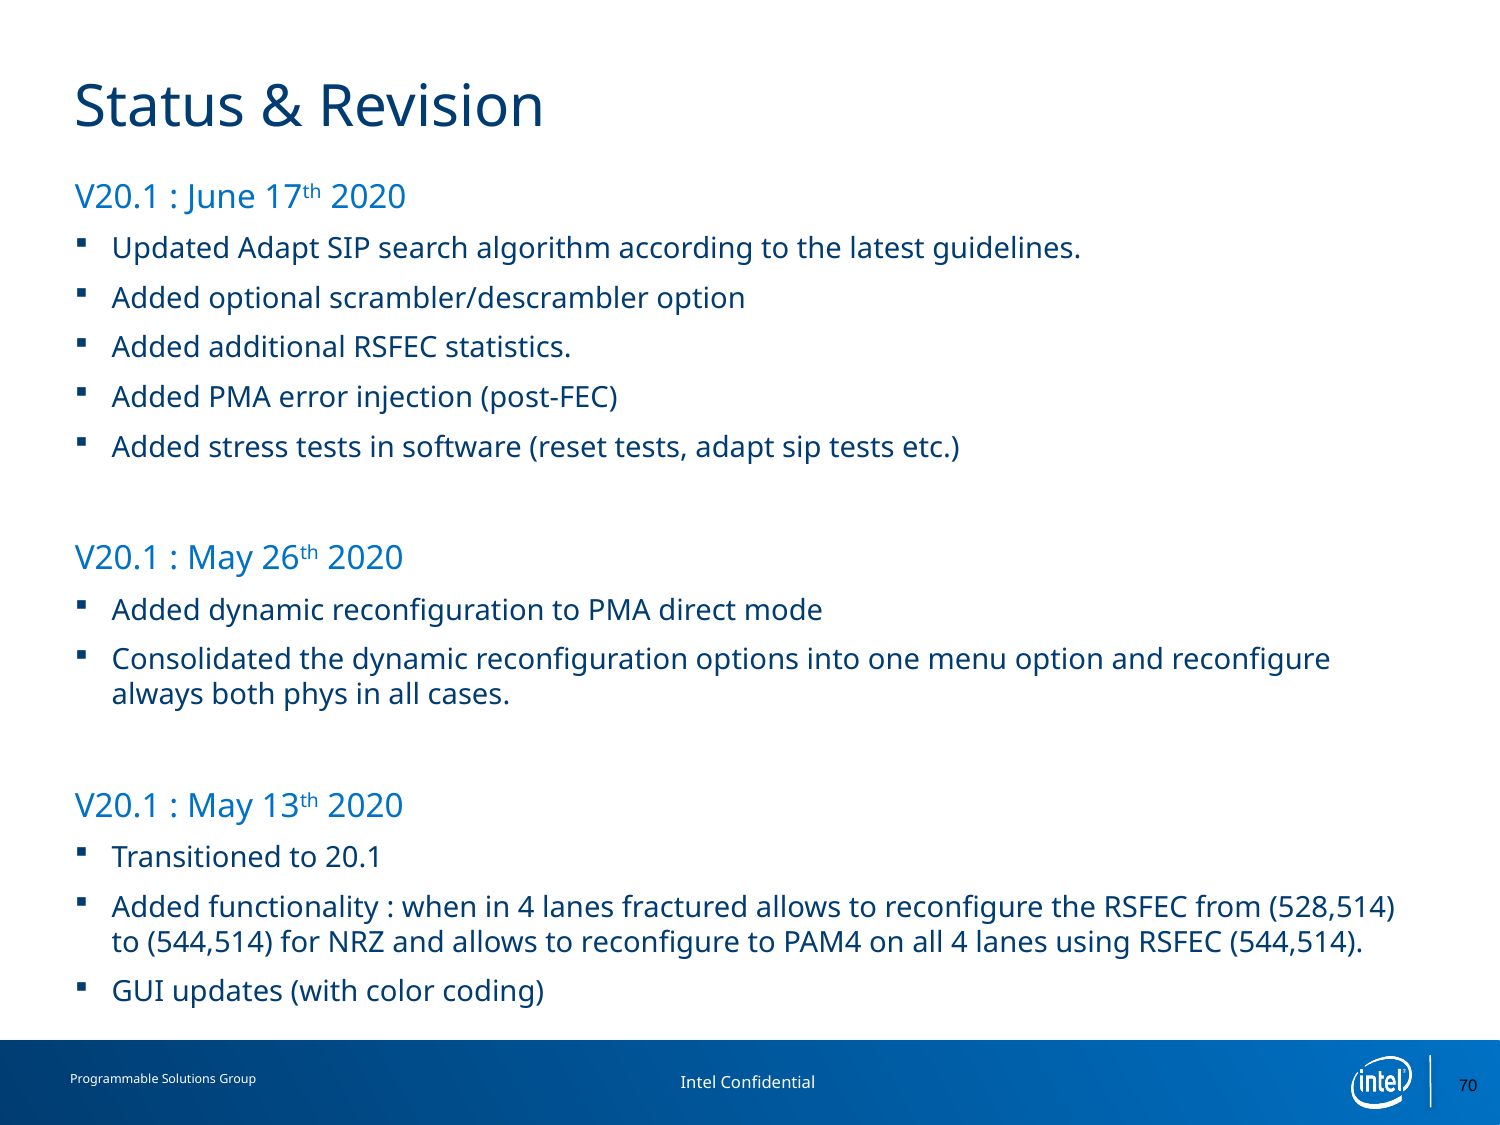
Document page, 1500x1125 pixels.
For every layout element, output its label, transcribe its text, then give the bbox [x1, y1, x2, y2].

list V20.1 : June 17th 2020 Updated Adapt SIP search algorithm according to the latest guidelines. Added optional scrambler/descrambler option Added additional RSFEC statistics. Added PMA error injection (post-FEC) Added stress tests in software (reset tests, adapt sip tests etc.) V20.1 : May 26th 2020 Added dynamic reconfiguration to PMA direct mode Consolidated the dynamic reconfiguration options into one menu option and reconfigure always both phys in all cases. V20.1 : May 13th 2020 Transitioned to 20.1 Added functionality : when in 4 lanes fractured allows to reconfigure the RSFEC from (528,514) to (544,514) for NRZ and allows to reconfigure to PAM4 on all 4 lanes using RSFEC (544,514). GUI updates (with color coding) [74, 174, 1425, 1013]
title Status & Revision [74, 67, 1425, 174]
slide_number 70 [1127, 1055, 1478, 1116]
